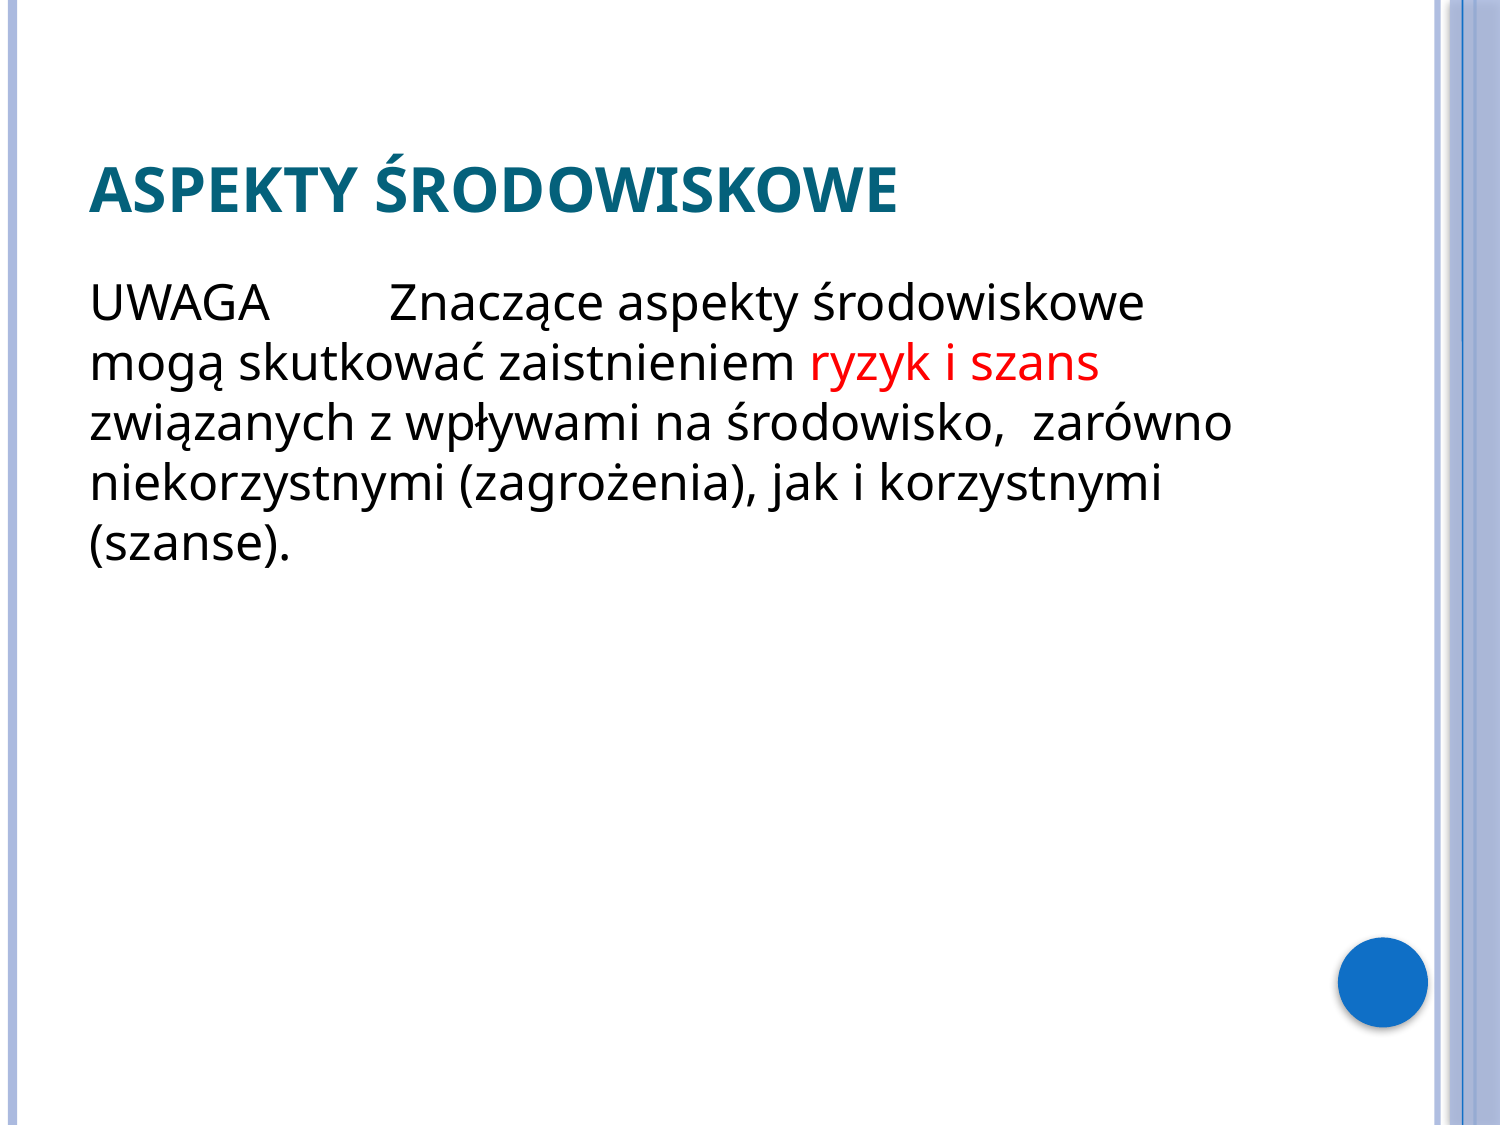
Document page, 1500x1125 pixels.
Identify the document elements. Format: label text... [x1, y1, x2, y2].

list UWAGA Znaczące aspekty środowiskowe mogą skutkować zaistnieniem ryzyk i szans związanych z wpływami na środowisko, zarówno niekorzystnymi (zagrożenia), jak i korzystnymi (szanse). [75, 262, 1300, 1062]
title Aspekty środowiskowe [75, 45, 1300, 233]
